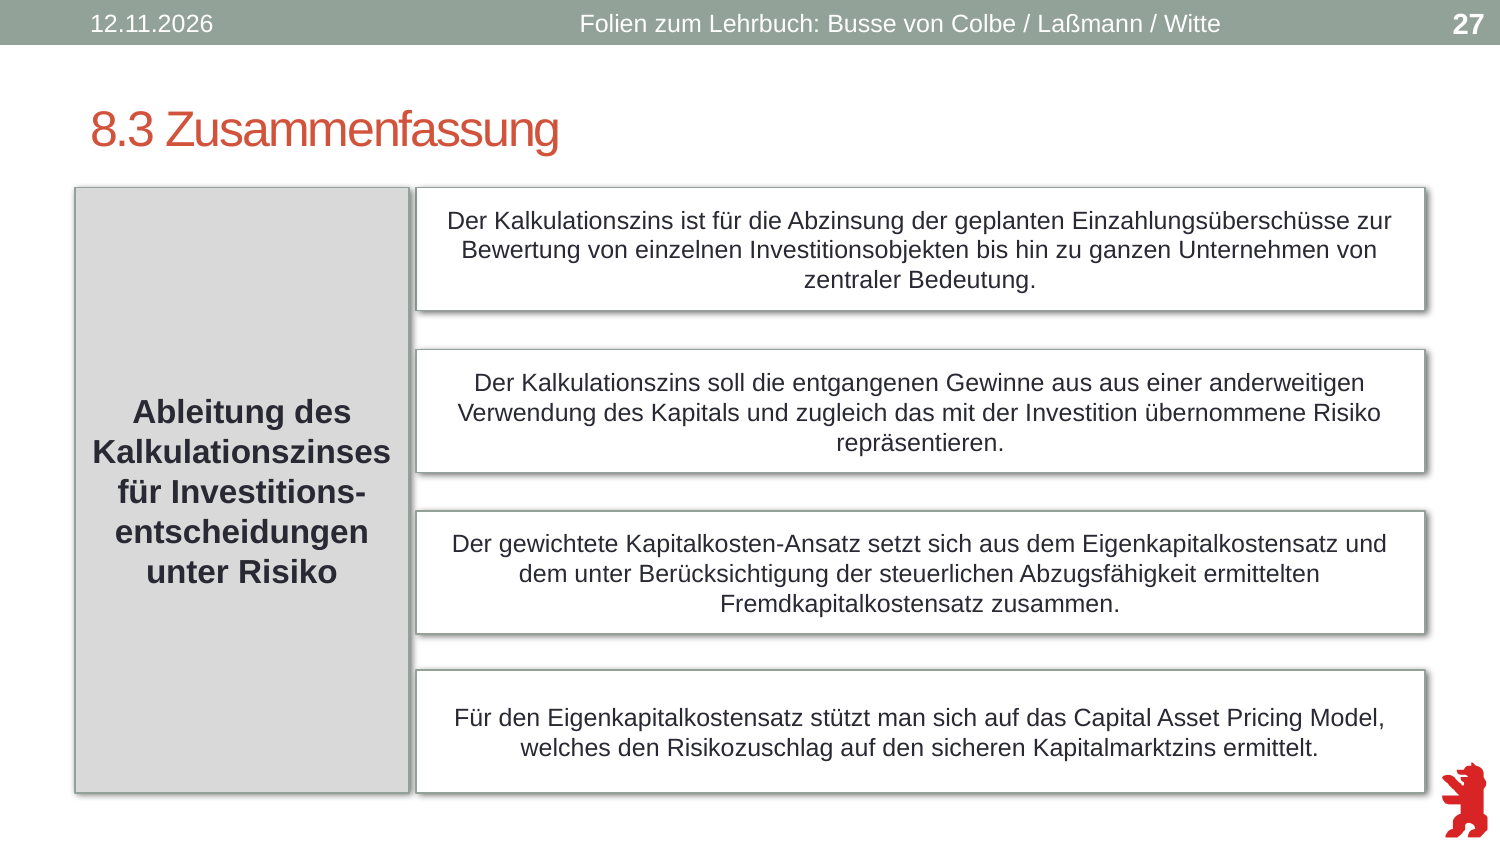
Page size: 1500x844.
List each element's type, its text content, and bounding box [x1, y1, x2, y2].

text_box Der Kalkulationszins soll die entgangenen Gewinne aus aus einer anderweitigen Verwendung des Kapitals und zugleich das mit der Investition übernommene Risiko repräsentieren. [415, 349, 1426, 473]
picture [1434, 760, 1500, 844]
slide_number 27 [1325, 2, 1500, 43]
title 8.3 Zusammenfassung [75, 65, 1425, 186]
text_box Ableitung des Kalkulationszinses für Investitions-entscheidungen unter Risiko [74, 187, 410, 794]
text_box Der gewichtete Kapitalkosten-Ansatz setzt sich aus dem Eigenkapitalkostensatz und dem unter Berücksichtigung der steuerlichen Abzugsfähigkeit ermittelten Fremdkapitalkostensatz zusammen. [415, 510, 1426, 635]
text_box Für den Eigenkapitalkostensatz stützt man sich auf das Capital Asset Pricing Model, welches den Risikozuschlag auf den sicheren Kapitalmarktzins ermittelt. [415, 669, 1426, 794]
text_box Der Kalkulationszins ist für die Abzinsung der geplanten Einzahlungsüberschüsse zur Bewertung von einzelnen Investitionsobjekten bis hin zu ganzen Unternehmen von zentraler Bedeutung. [416, 187, 1426, 311]
footer Folien zum Lehrbuch: Busse von Colbe / Laßmann / Witte [562, 2, 1238, 43]
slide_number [75, 2, 550, 43]
